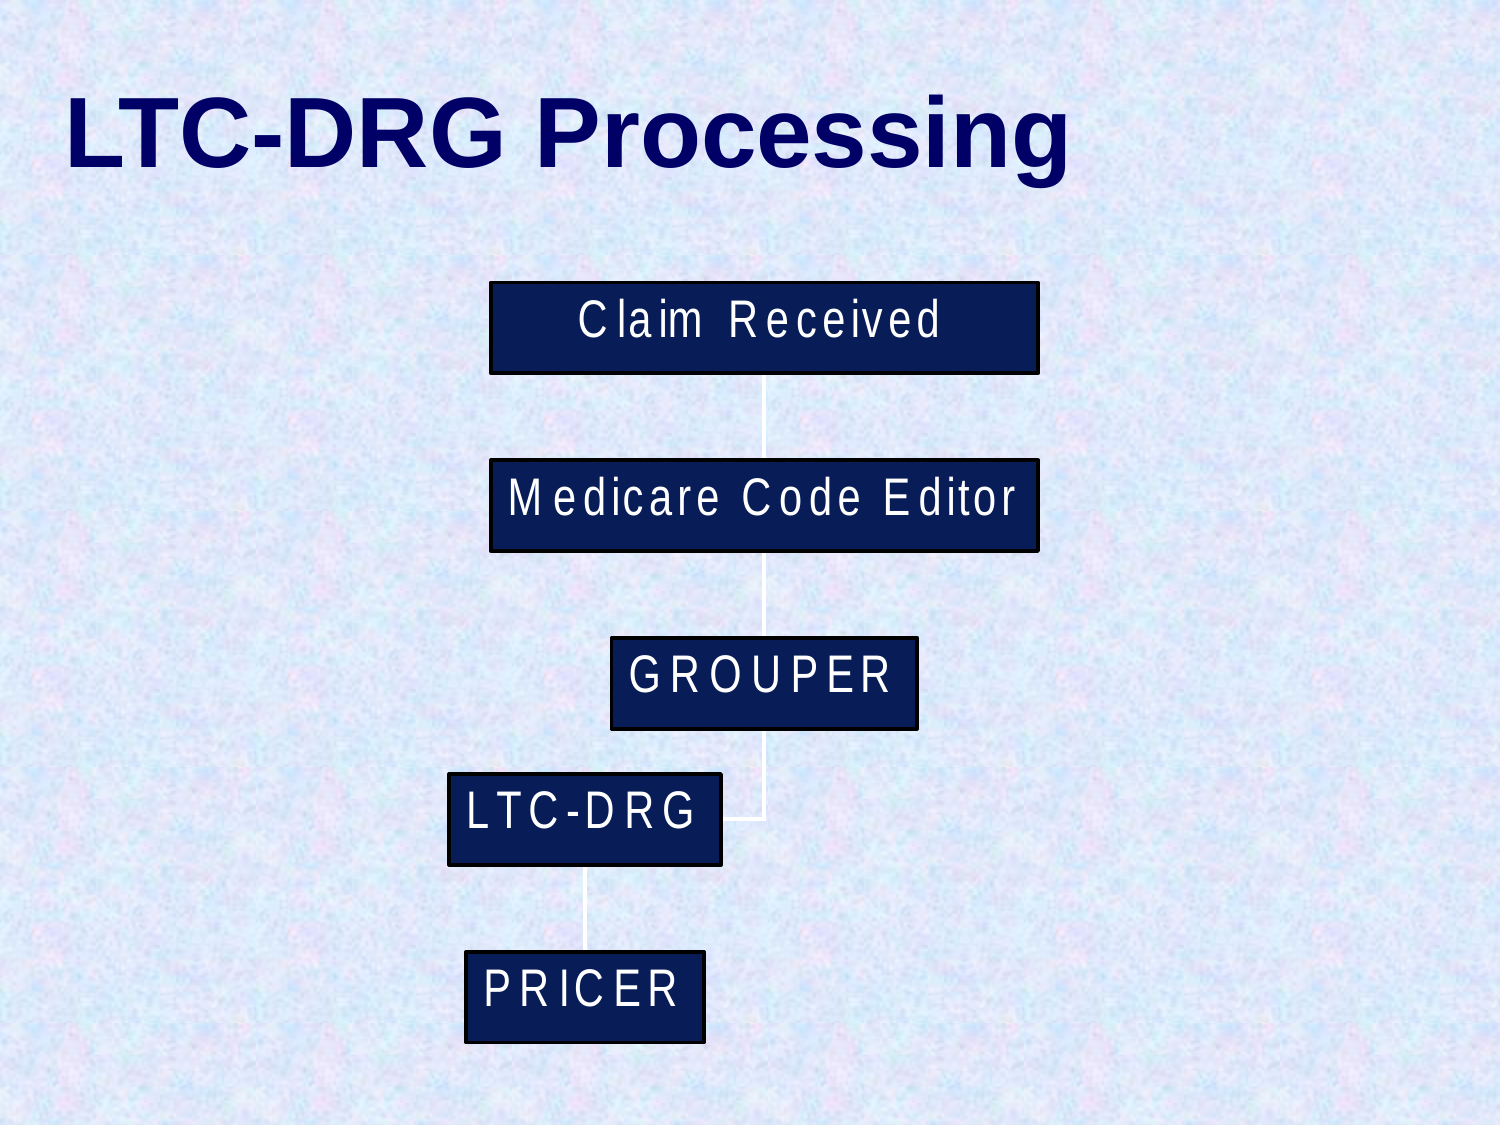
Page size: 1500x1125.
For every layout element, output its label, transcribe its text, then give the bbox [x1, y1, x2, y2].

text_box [441, 274, 1046, 1051]
title LTC-DRG Processing [50, 37, 1450, 238]
